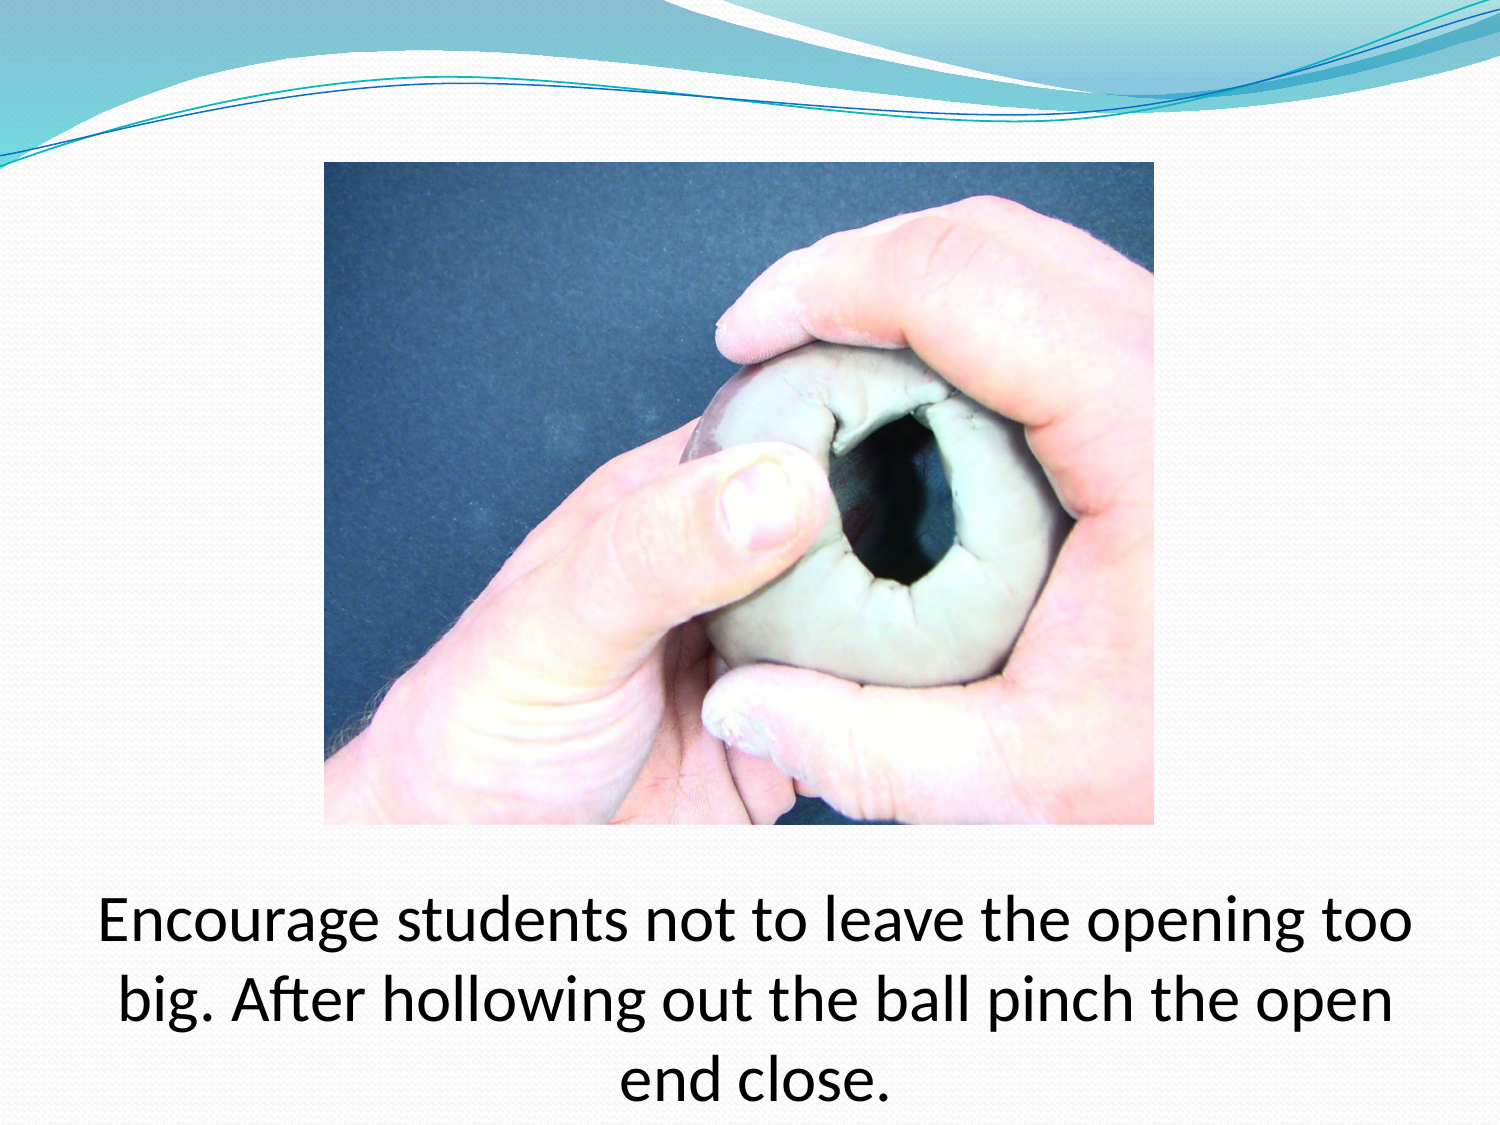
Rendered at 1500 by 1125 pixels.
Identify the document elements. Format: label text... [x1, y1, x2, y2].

text_box Encourage students not to leave the opening too big. After hollowing out the ball pinch the open end close. [62, 867, 1450, 1123]
picture [324, 162, 1154, 826]
